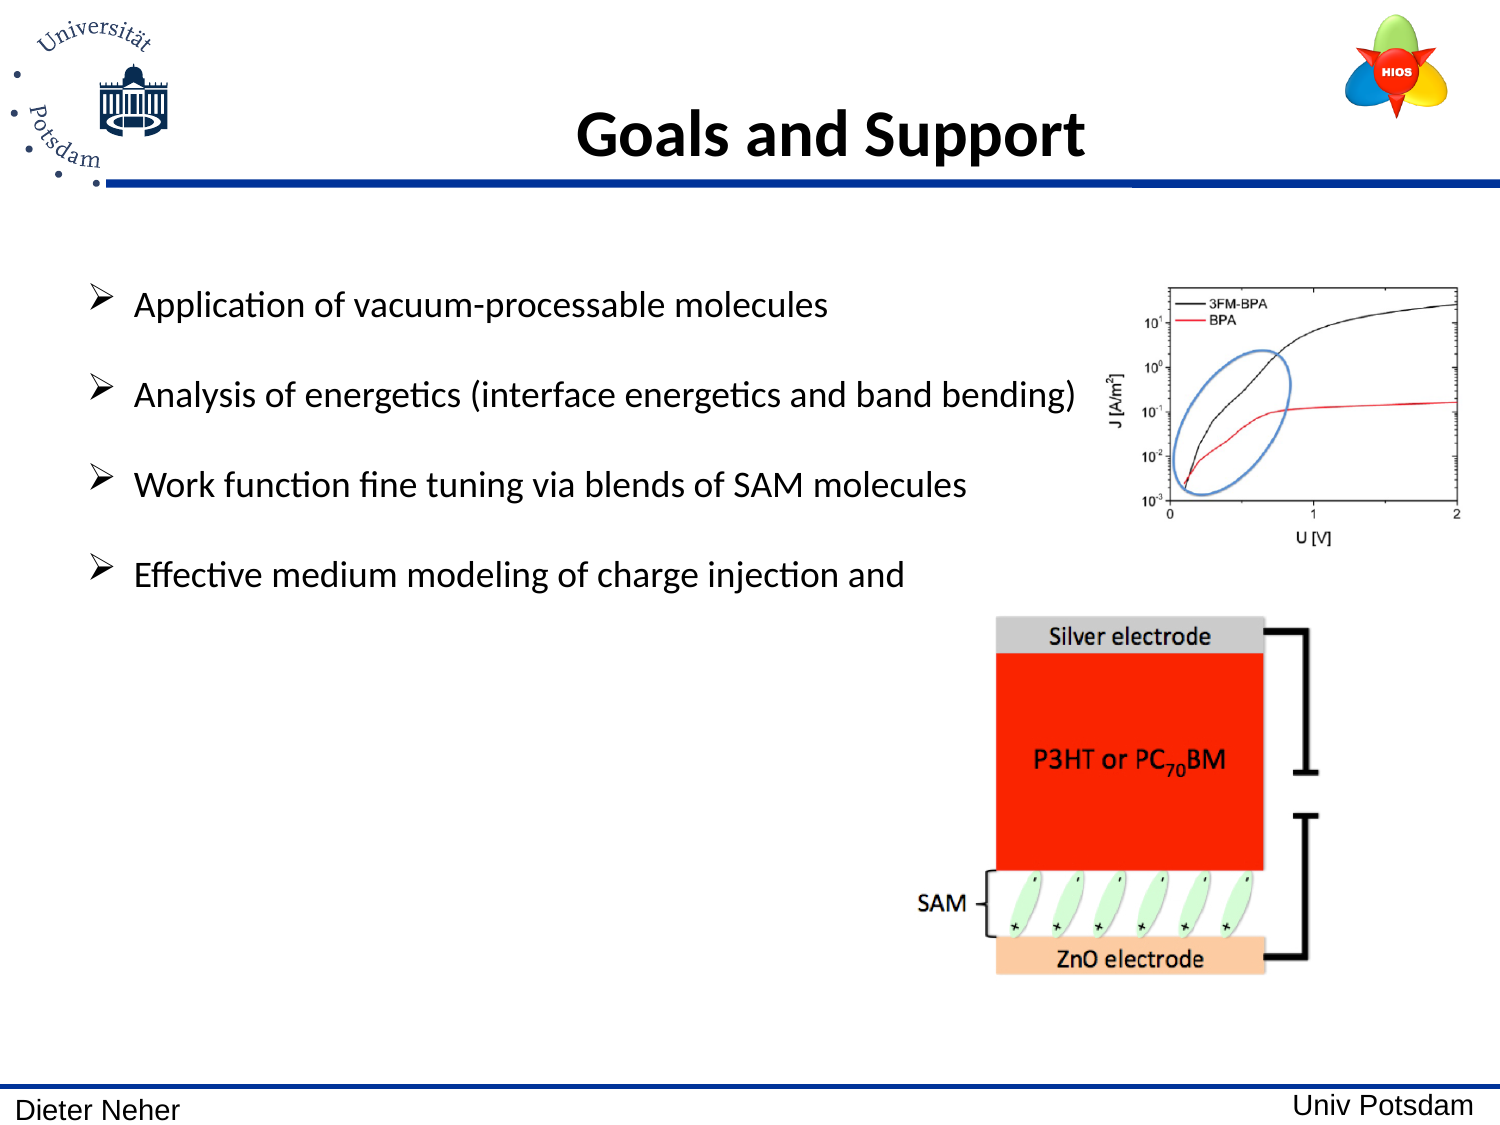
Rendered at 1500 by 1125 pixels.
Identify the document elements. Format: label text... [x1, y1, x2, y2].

text_box Application of vacuum-processable molecules Analysis of energetics (interface energetics and band bending) Work function fine tuning via blends of SAM molecules Effective medium modeling of charge injection and transport [81, 273, 1083, 601]
picture [1335, 14, 1457, 119]
title Goals and Support [193, 35, 1470, 178]
picture [903, 554, 1340, 1063]
picture [1087, 270, 1484, 550]
